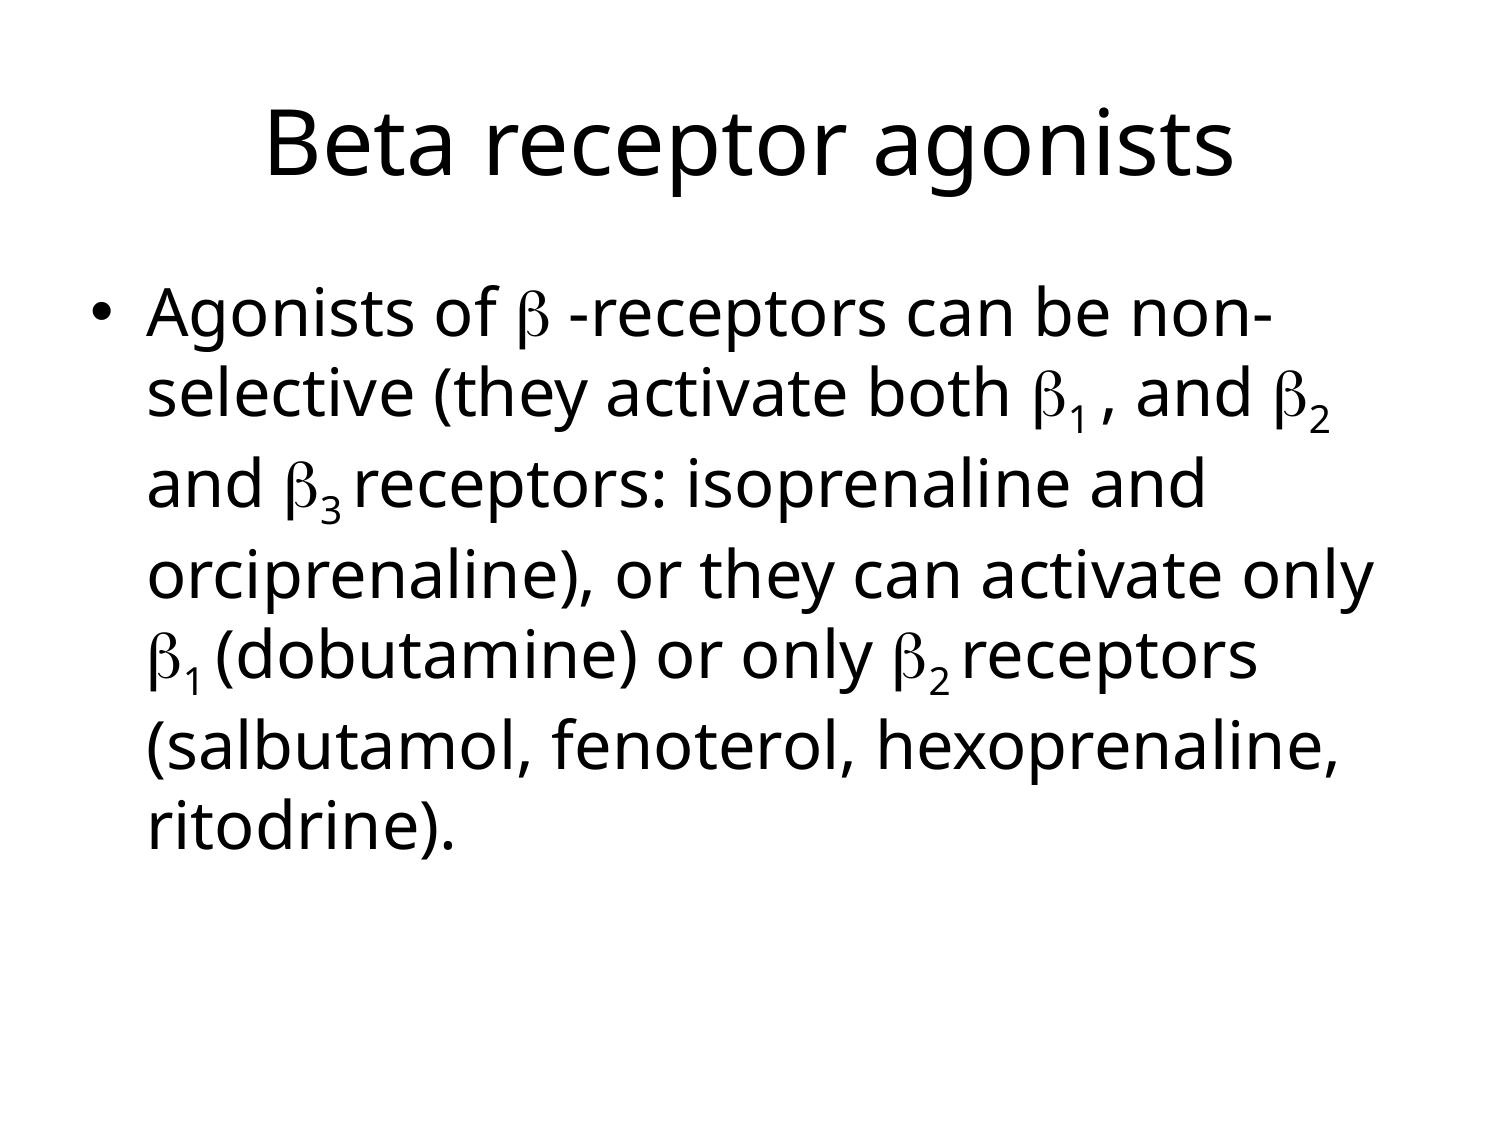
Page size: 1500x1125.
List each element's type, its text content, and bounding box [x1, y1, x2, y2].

title Beta receptor agonists [75, 45, 1425, 233]
list Agonists of  -receptors can be non-selective (they activate both 1 , and 2 and 3 receptors: isoprenaline and orciprenaline), or they can activate only 1 (dobutamine) or only 2 receptors (salbutamol, fenoterol, hexoprenaline, ritodrine). [75, 262, 1425, 1005]
